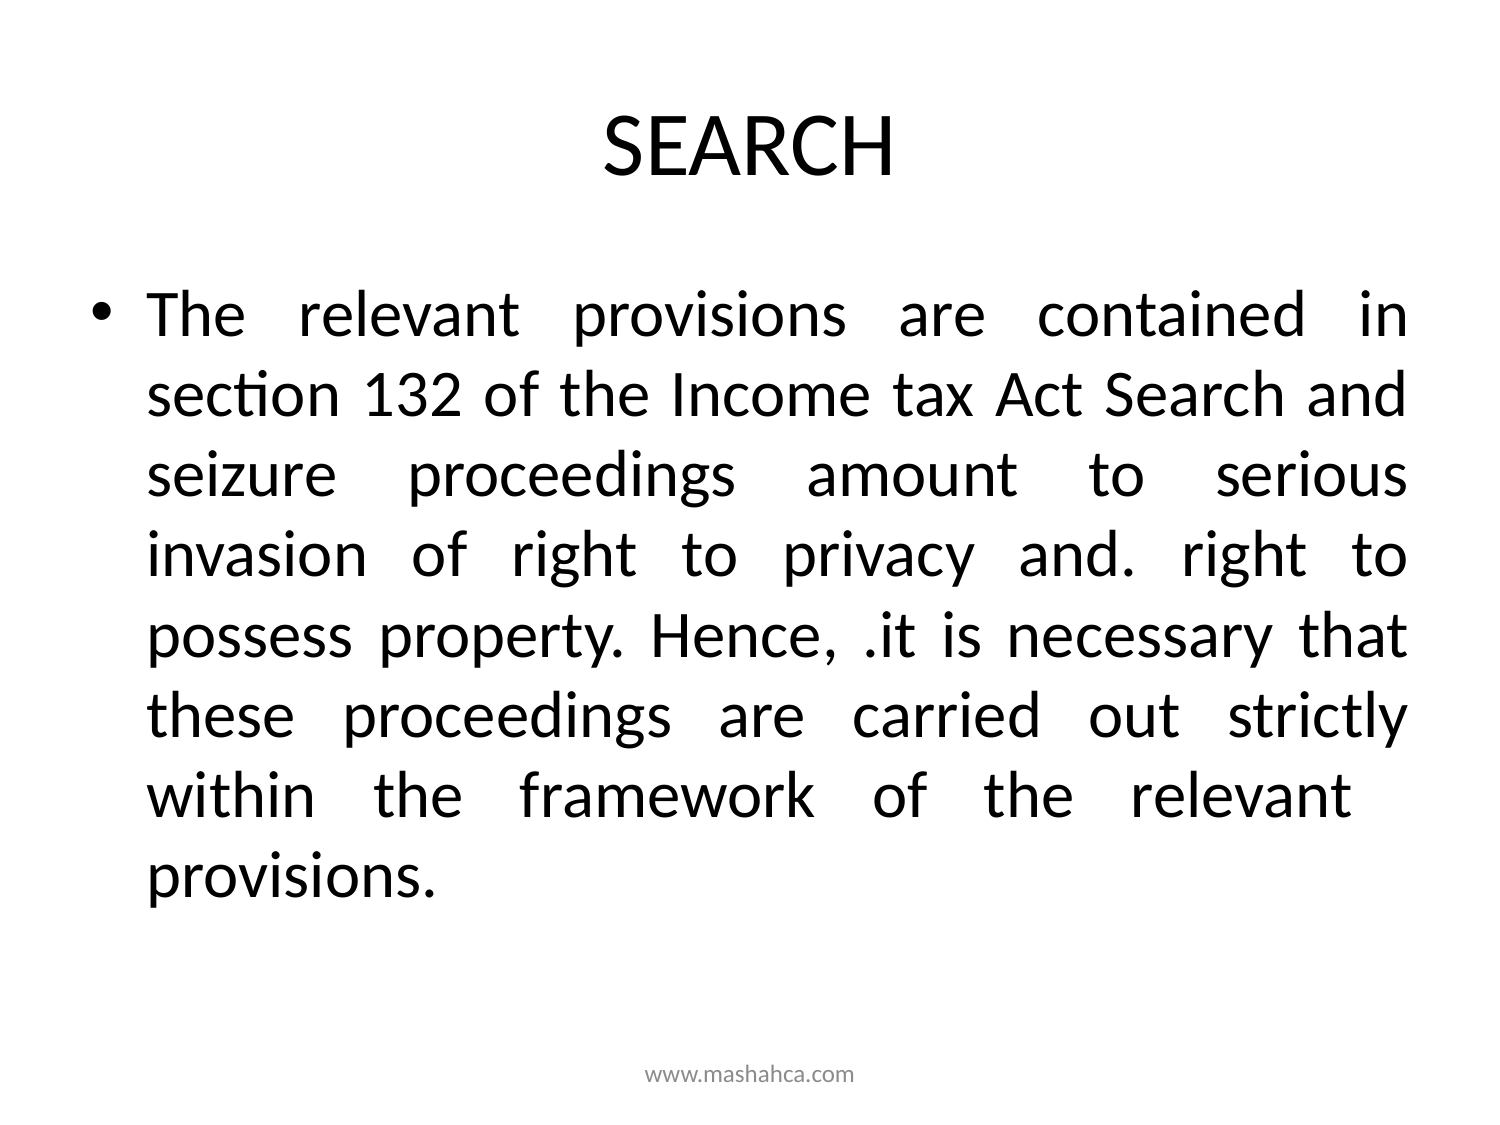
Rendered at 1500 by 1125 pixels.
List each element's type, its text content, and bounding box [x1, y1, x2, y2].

footer www.mashahca.com [512, 1042, 988, 1103]
title SEARCH [75, 45, 1425, 233]
list The relevant provisions are contained in section 132 of the Income tax Act Search and seizure proceedings amount to serious invasion of right to privacy and. right to possess property. Hence, .it is necessary that these proceedings are carried out strictly within the framework of the relevant provisions. [75, 262, 1425, 1005]
